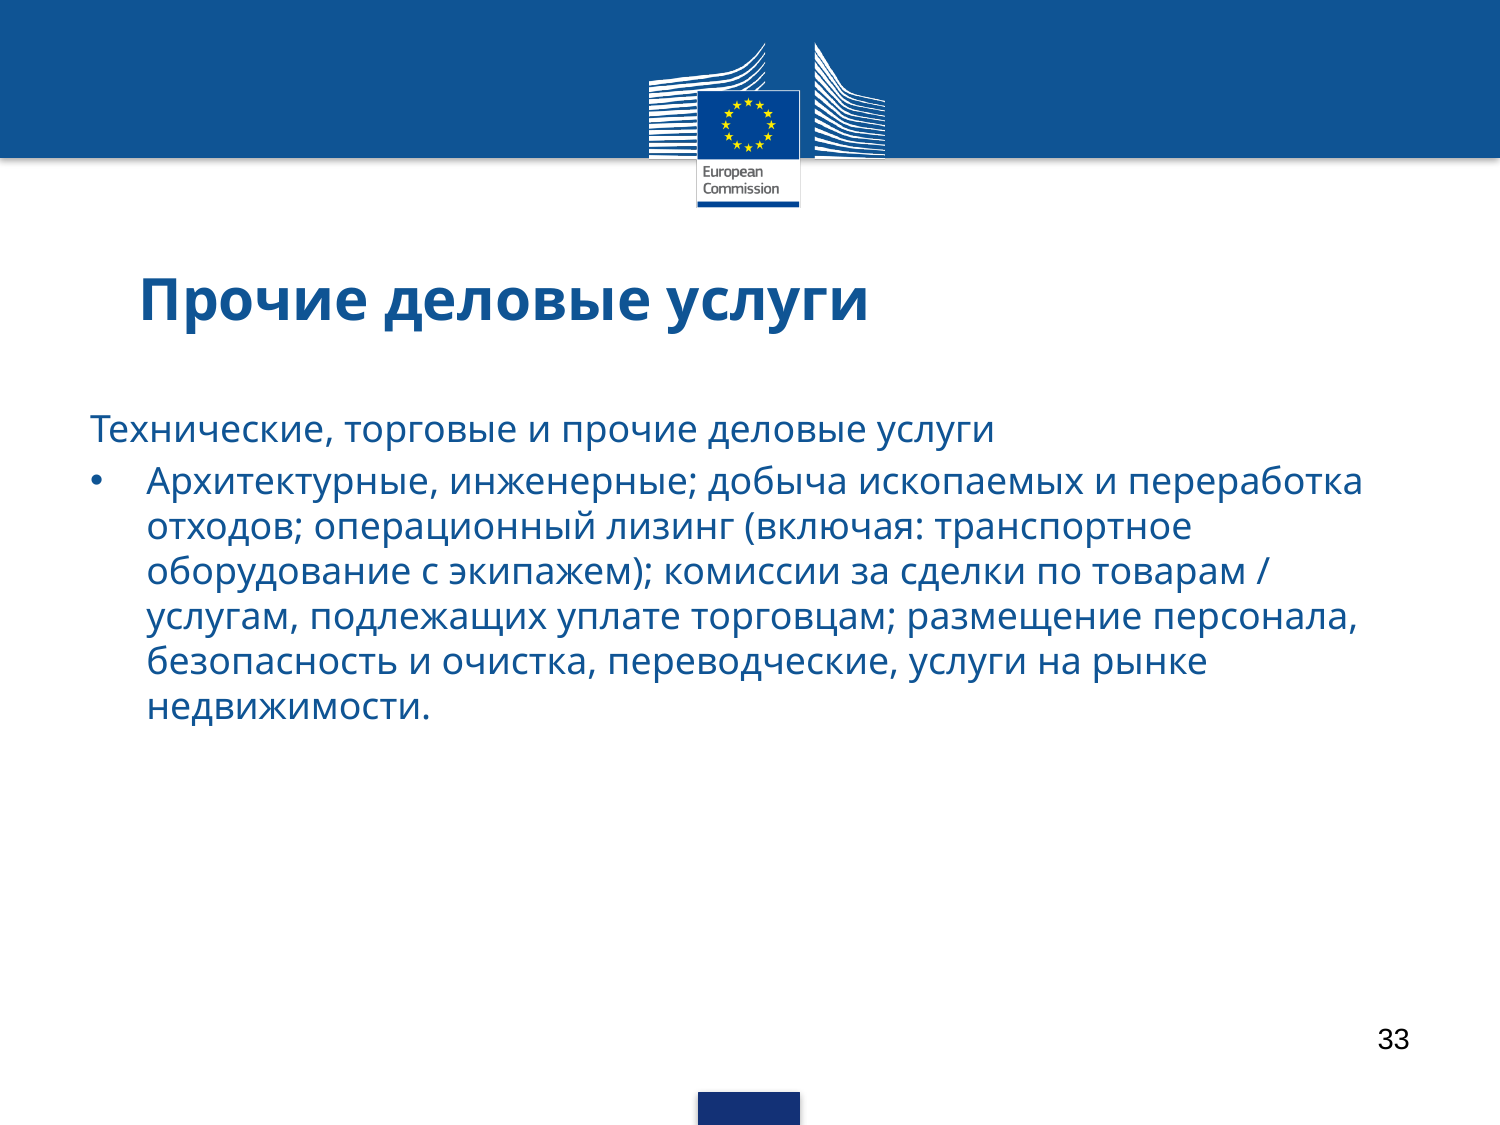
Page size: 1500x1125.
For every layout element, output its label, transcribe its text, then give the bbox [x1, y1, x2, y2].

list Технические, торговые и прочие деловые услуги Архитектурные, инженерные; добыча ископаемых и переработка отходов; операционный лизинг (включая: транспортное оборудование с экипажем); комиссии за сделки по товарам / услугам, подлежащих уплате торговцам; размещение персонала, безопасность и очистка, переводческие, услуги на рынке недвижимости. [75, 397, 1425, 977]
title Прочие деловые услуги [64, 219, 1500, 374]
slide_number 33 [1074, 1012, 1425, 1091]
picture [649, 42, 885, 208]
